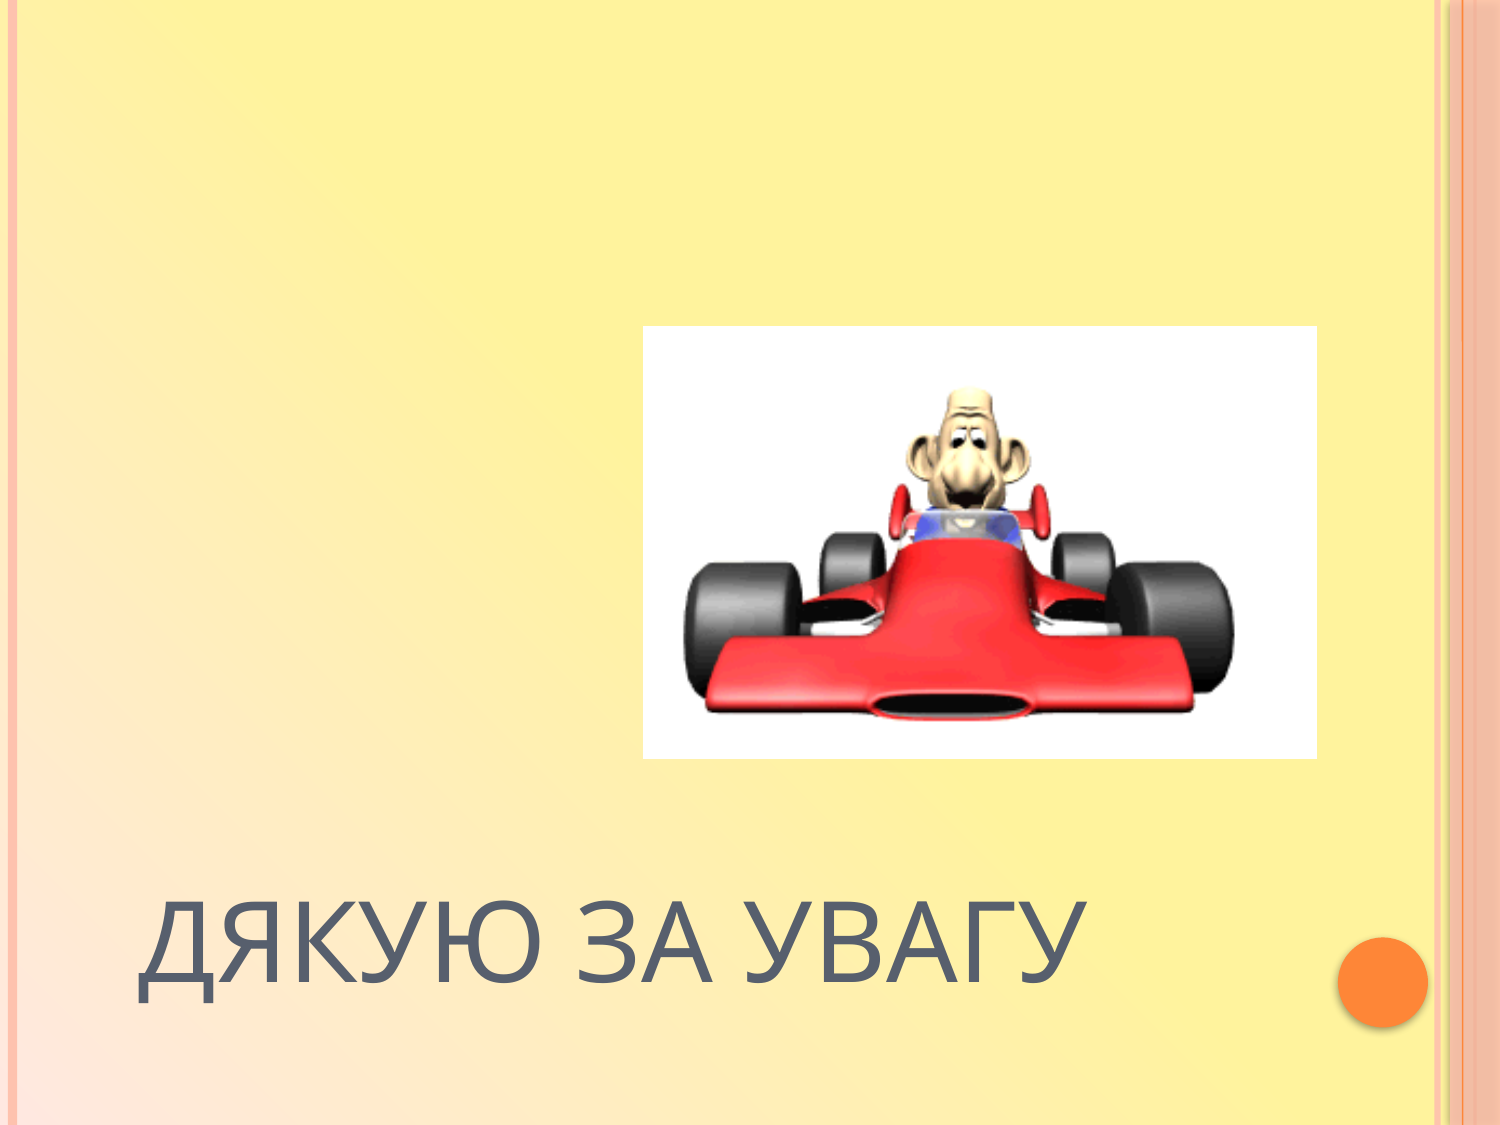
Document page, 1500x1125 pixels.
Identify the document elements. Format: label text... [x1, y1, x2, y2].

picture [643, 325, 1318, 760]
title Дякую за увагу [123, 834, 1189, 1013]
